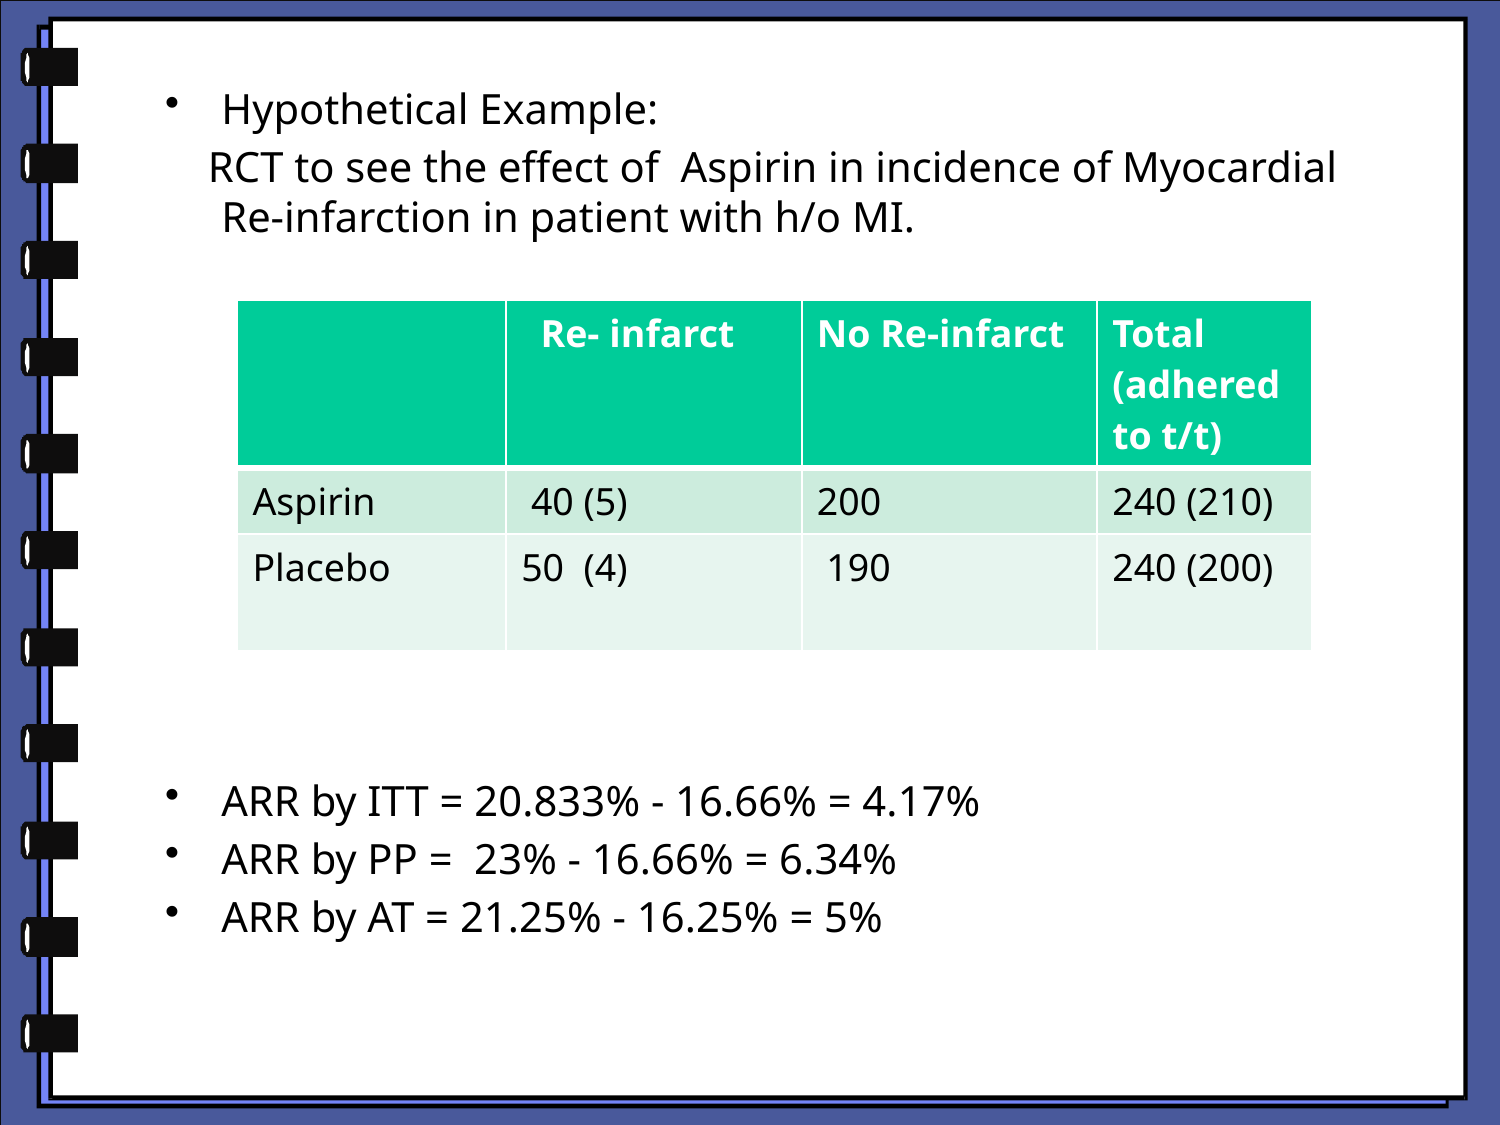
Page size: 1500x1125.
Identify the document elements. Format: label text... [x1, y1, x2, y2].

table_cell 240 (210) [1098, 471, 1311, 533]
table_cell Placebo [238, 535, 505, 650]
table_header [238, 301, 505, 465]
table_header No Re-infarct [803, 301, 1096, 465]
table_header Total (adhered to t/t) [1098, 301, 1311, 465]
table_header Re- infarct [507, 301, 801, 465]
list Hypothetical Example: RCT to see the effect of Aspirin in incidence of Myocardial Re-infarction in patient with h/o MI. ARR by ITT = 20.833% - 16.66% = 4.17% ARR by PP = 23% - 16.66% = 6.34% ARR by AT = 21.25% - 16.25% = 5% [149, 74, 1413, 1063]
table_cell 40 (5) [507, 471, 801, 533]
table_cell Aspirin [238, 471, 505, 533]
table_cell 50 (4) [507, 535, 801, 650]
table_cell 240 (200) [1098, 535, 1311, 650]
table_cell 200 [803, 471, 1096, 533]
table_cell 190 [803, 535, 1096, 650]
